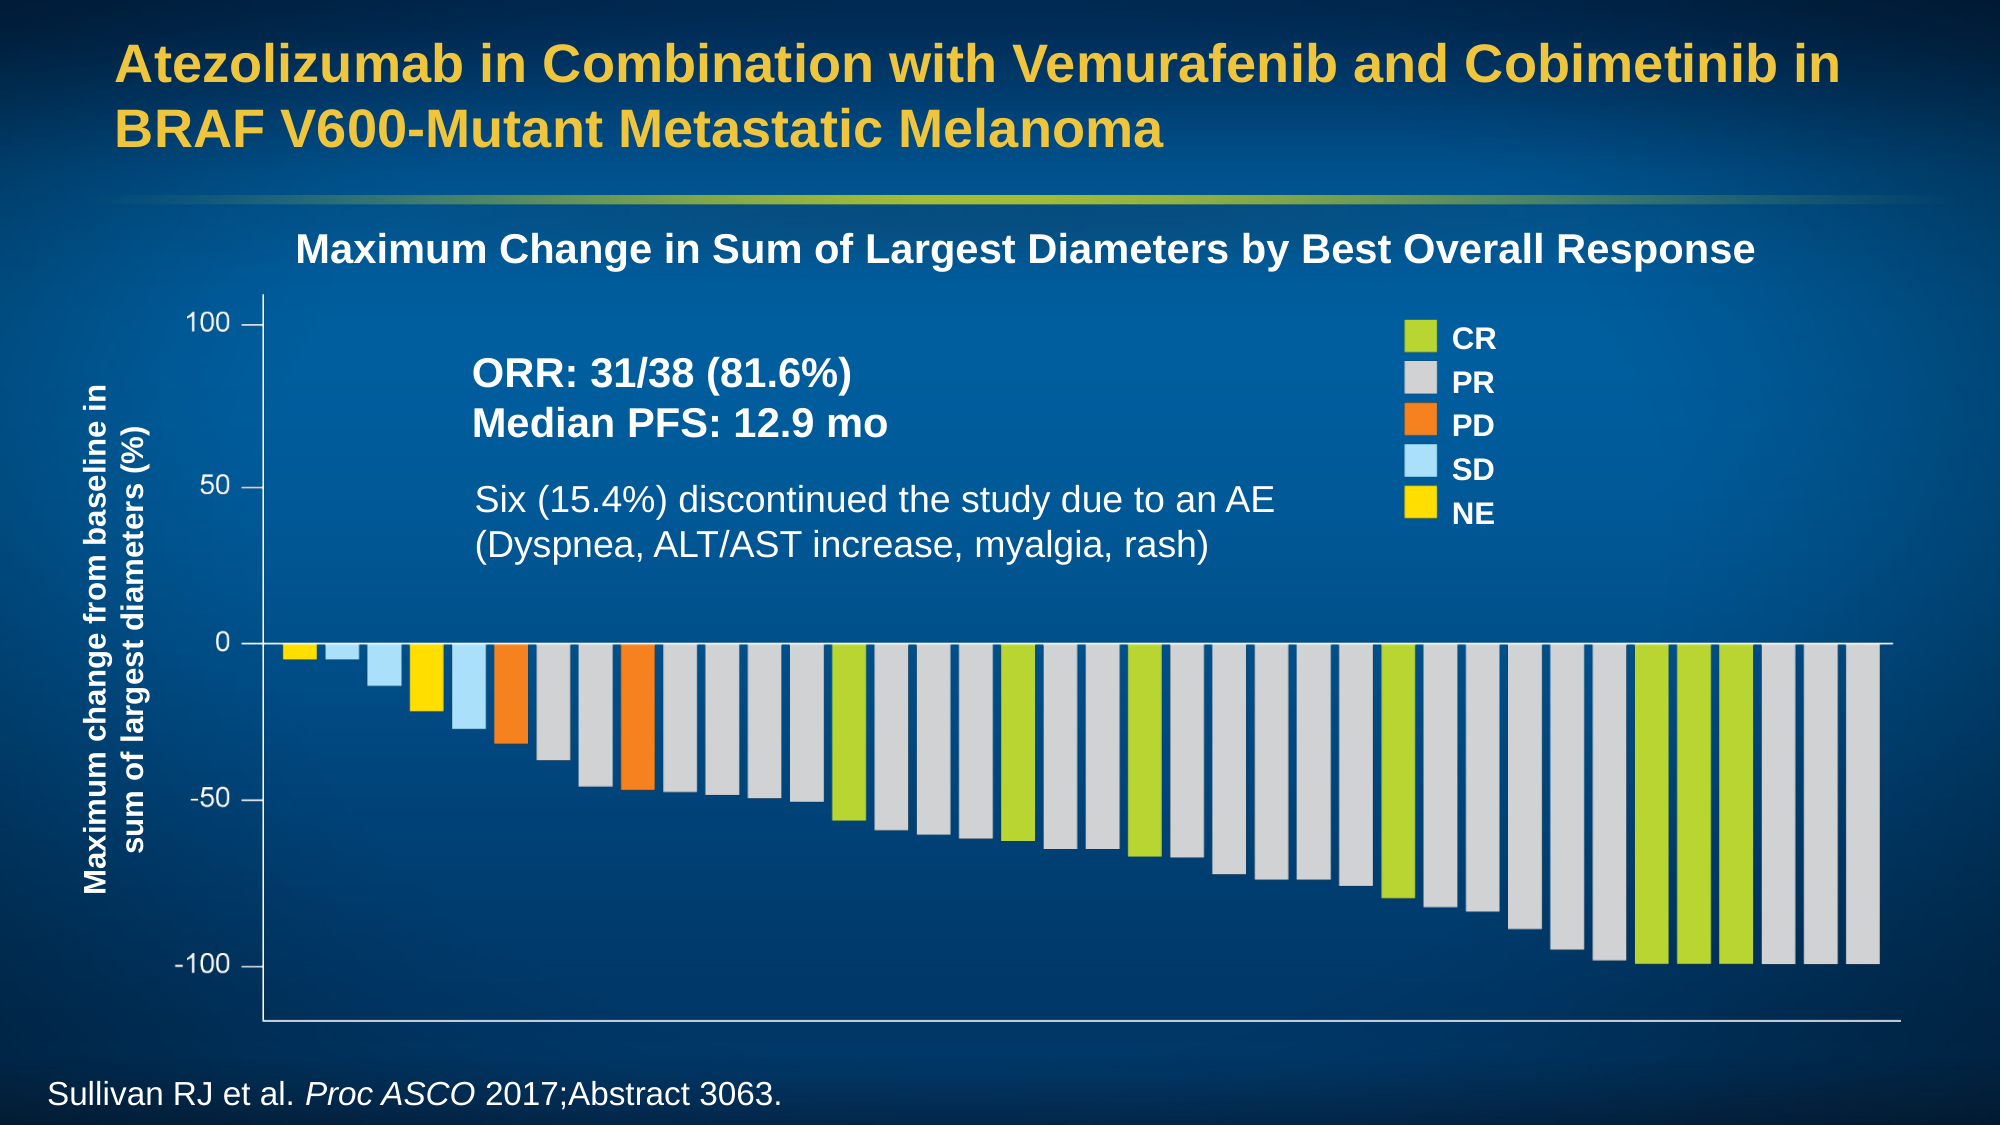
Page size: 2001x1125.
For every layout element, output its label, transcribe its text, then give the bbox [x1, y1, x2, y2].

title Atezolizumab in Combination with Vemurafenib and Cobimetinib in BRAF V600-Mutant Metastatic Melanoma [99, 0, 1900, 188]
picture [0, 0, 2000, 1125]
text_box Maximum change from baseline in sum of largest diameters (%) [67, 350, 157, 931]
text_box Maximum Change in Sum of Largest Diameters by Best Overall Response [280, 214, 1772, 279]
text_box Sullivan RJ et al. Proc ASCO 2017;Abstract 3063. [32, 1065, 798, 1120]
